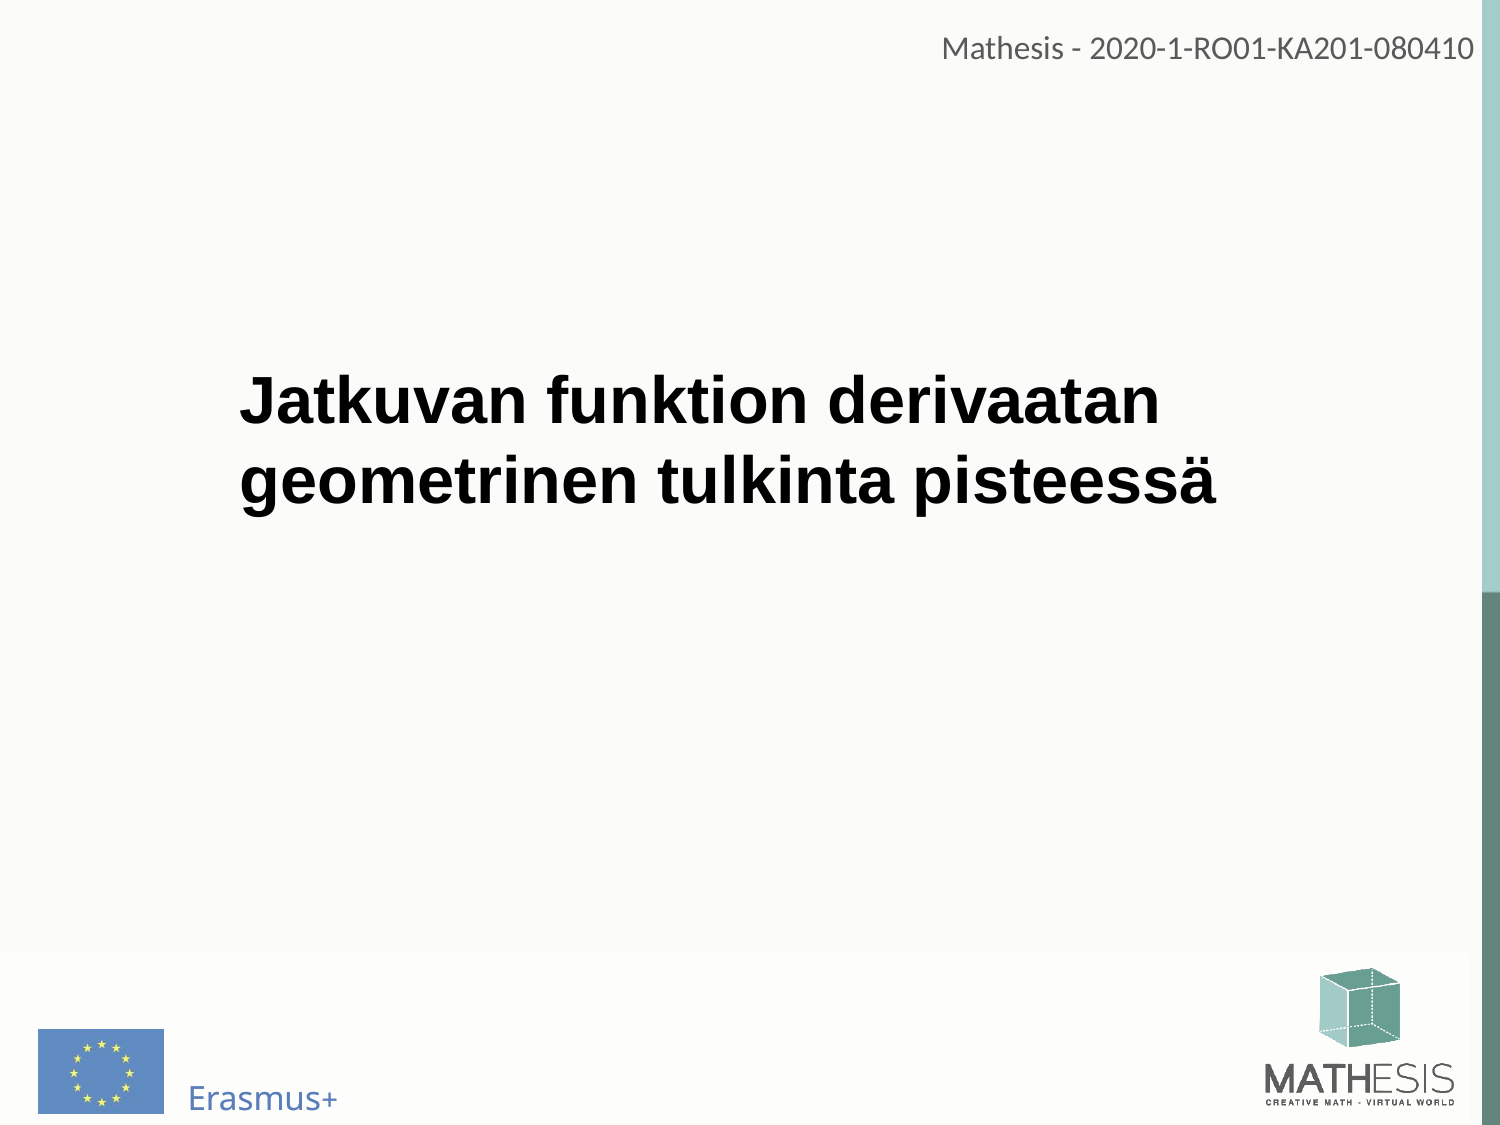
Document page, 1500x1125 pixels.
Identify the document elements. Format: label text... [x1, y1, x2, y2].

subtitle Jatkuvan funktion derivaatan geometrinen tulkinta pisteessä [225, 349, 1275, 638]
